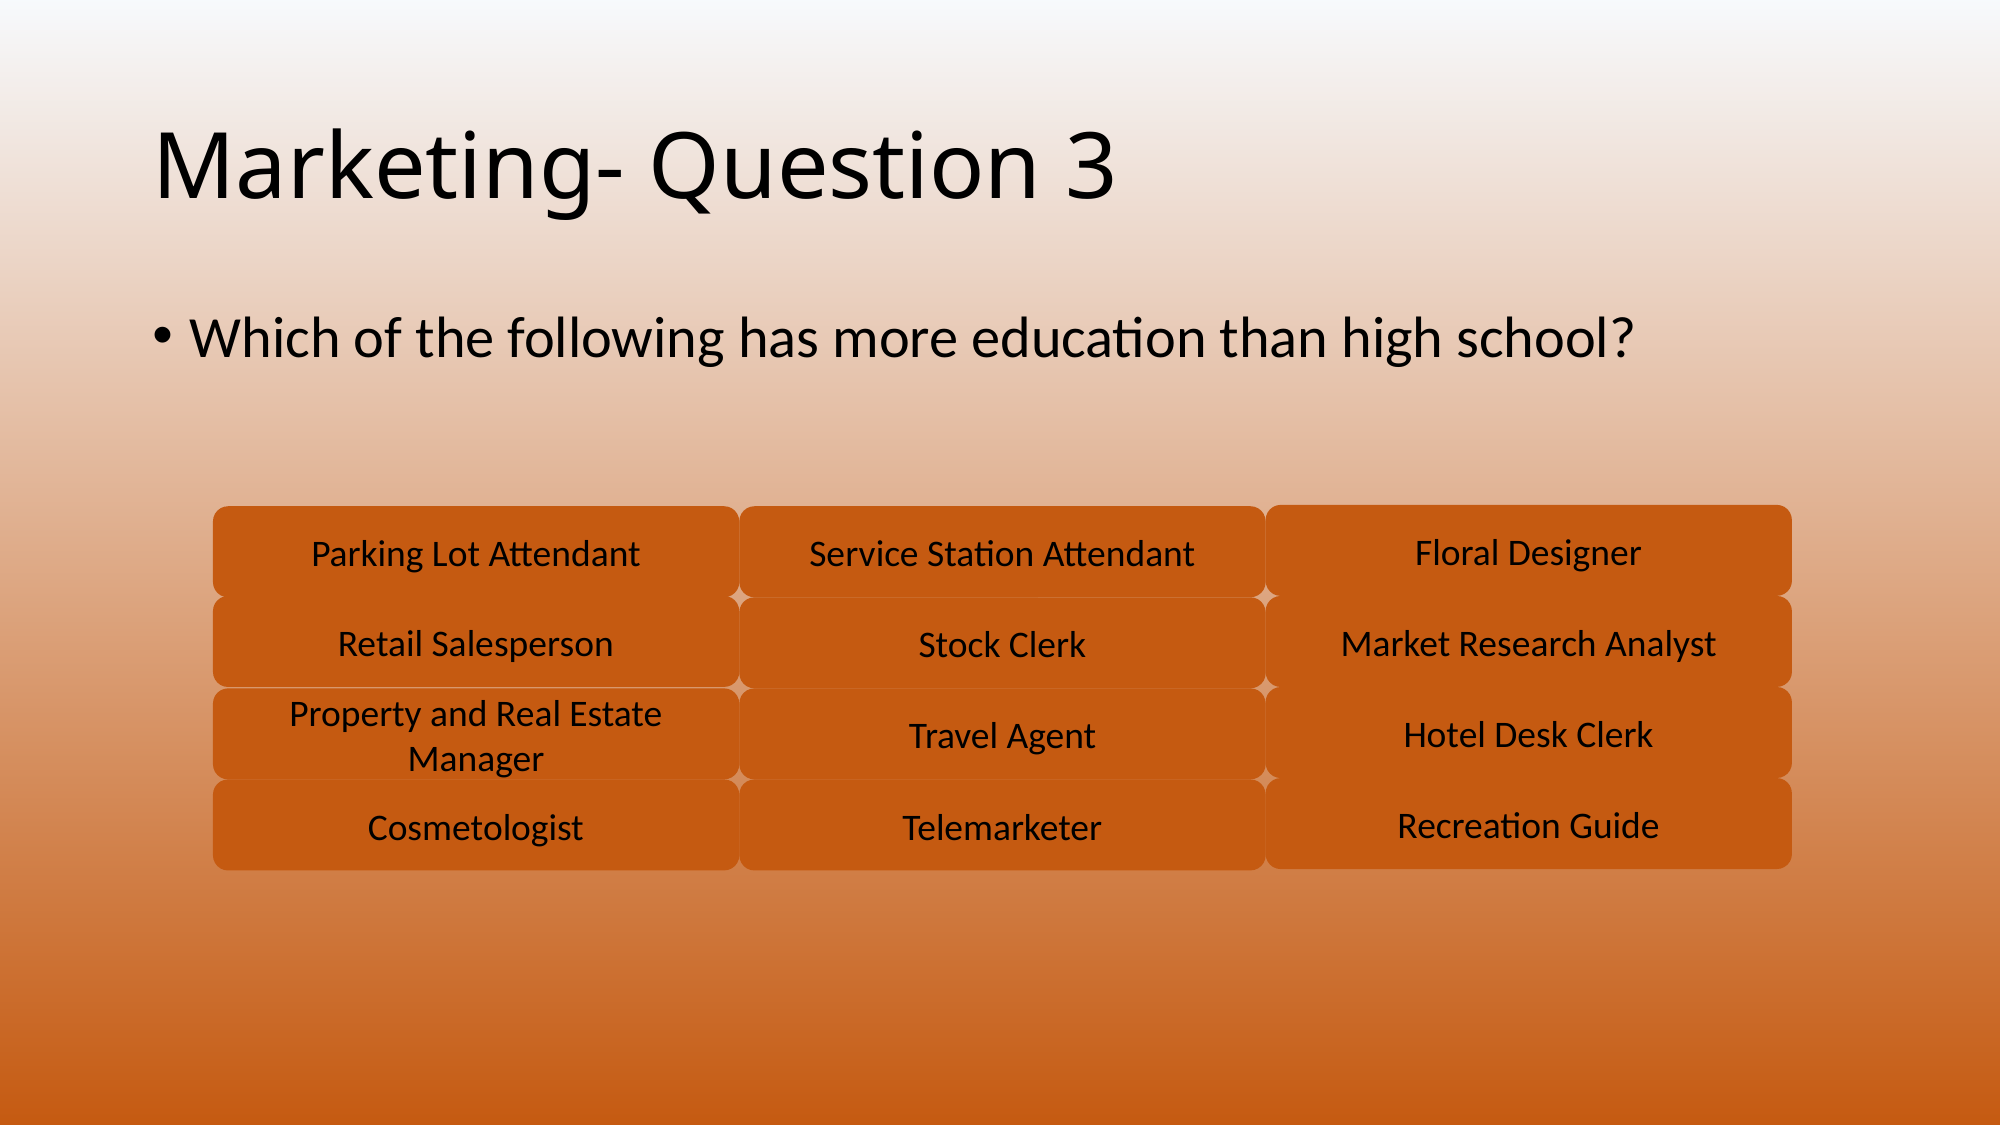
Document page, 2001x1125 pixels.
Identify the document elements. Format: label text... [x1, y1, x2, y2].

text_box Stock Clerk [738, 596, 1266, 688]
text_box Property and Real Estate Manager [211, 687, 739, 779]
text_box Recreation Guide [1264, 777, 1794, 871]
text_box Parking Lot Attendant [211, 505, 739, 597]
text_box Market Research Analyst [1264, 594, 1794, 687]
list Which of the following has more education than high school? [137, 299, 1863, 1014]
text_box Travel Agent [738, 687, 1266, 779]
text_box Service Station Attendant [738, 505, 1266, 597]
text_box Retail Salesperson [211, 594, 739, 688]
title Marketing- Question 3 [137, 59, 1863, 278]
text_box Hotel Desk Clerk [1264, 685, 1794, 778]
text_box Telemarketer [738, 778, 1266, 872]
text_box Cosmetologist [211, 778, 739, 872]
text_box Floral Designer [1264, 503, 1794, 596]
